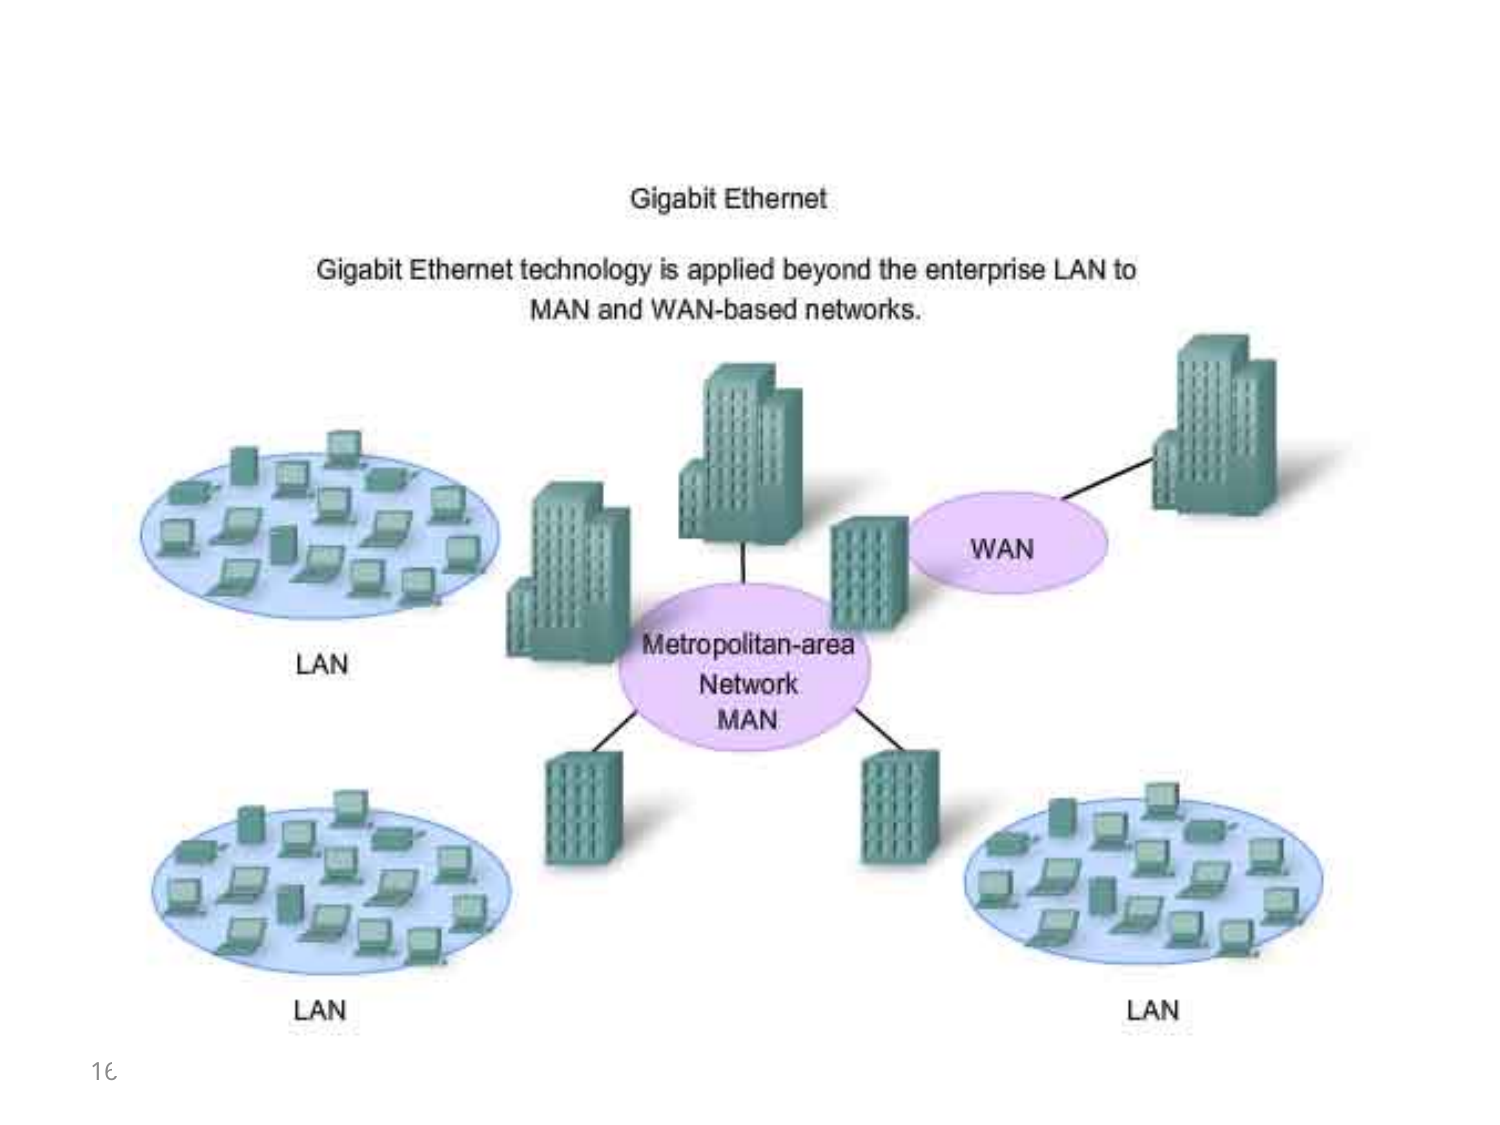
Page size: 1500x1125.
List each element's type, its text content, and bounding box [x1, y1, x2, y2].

slide_number 16 [75, 1042, 425, 1103]
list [112, 149, 1376, 1077]
